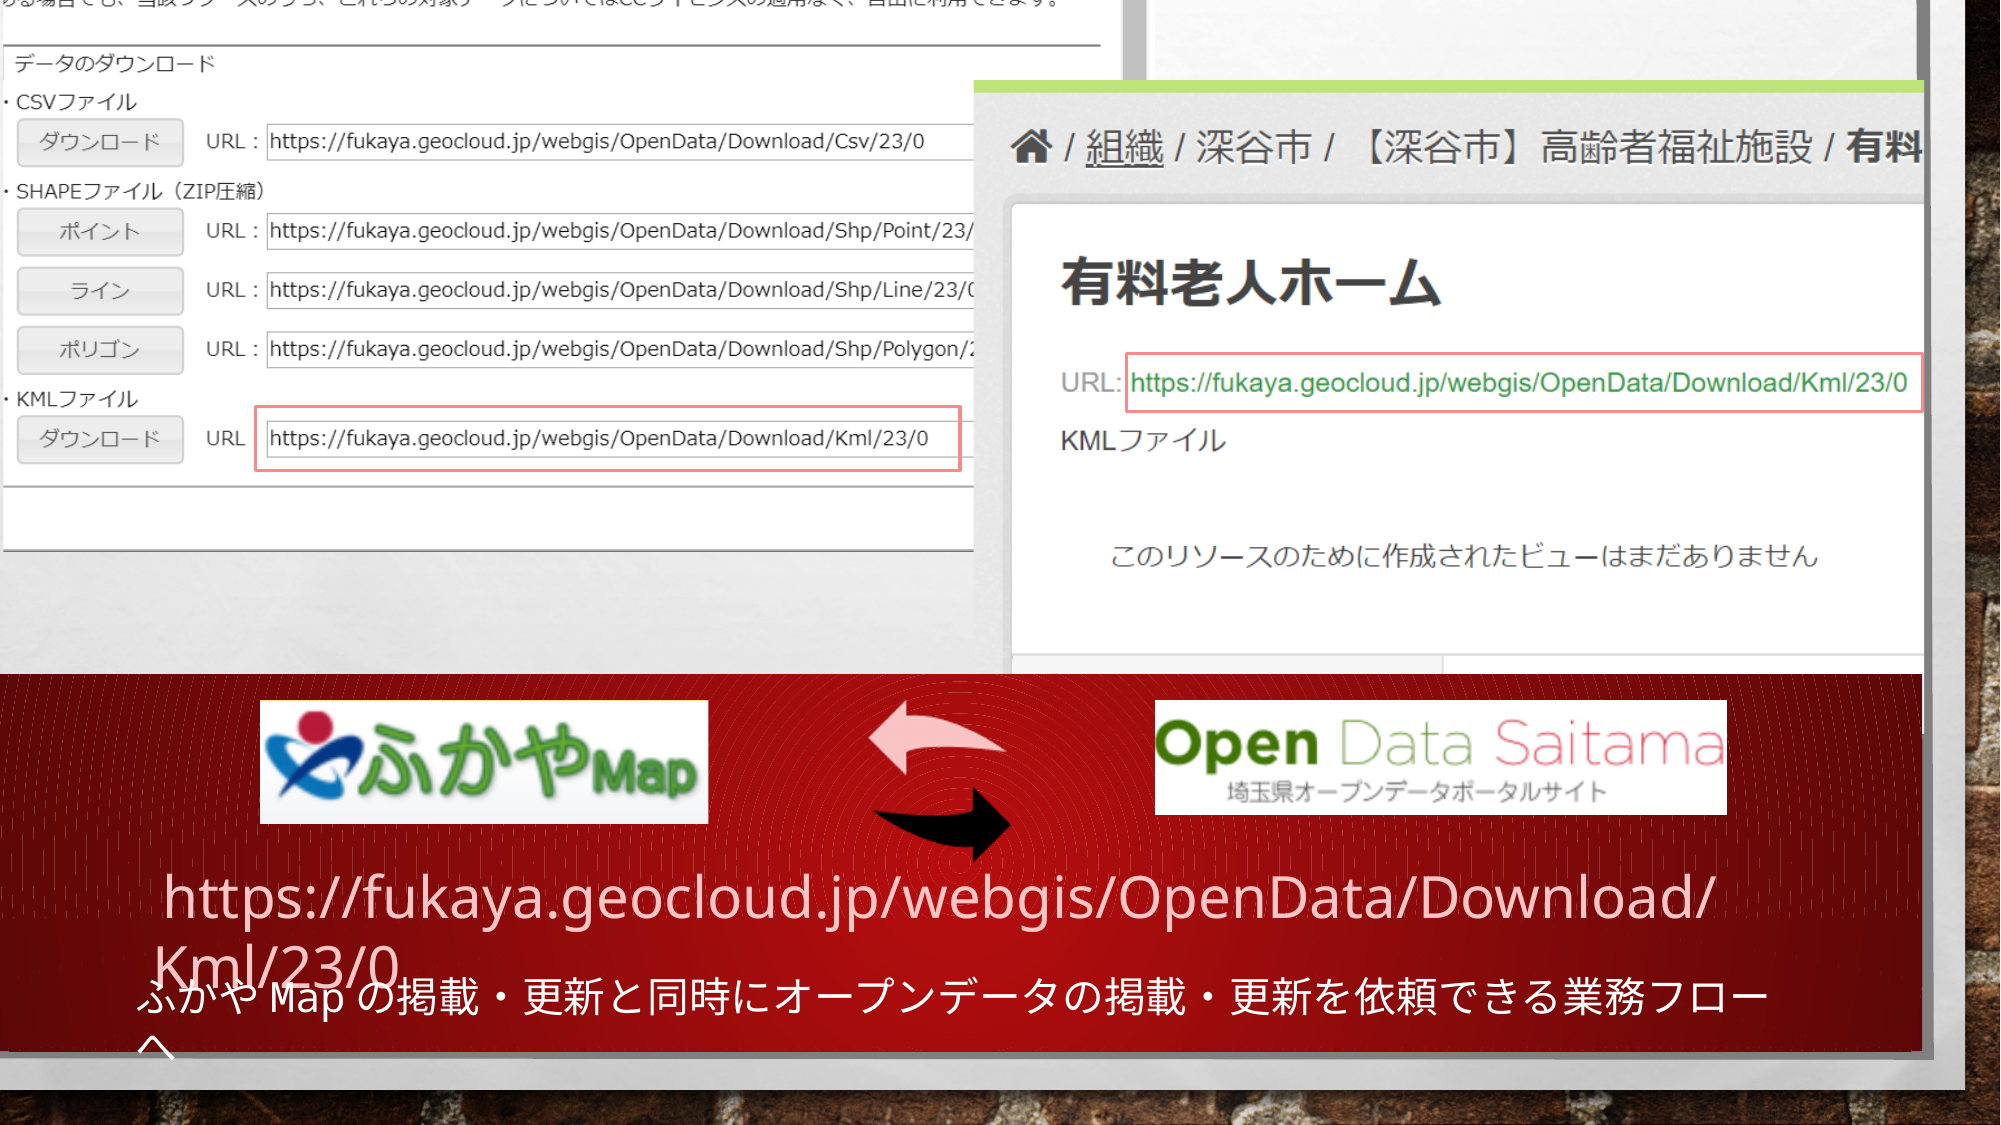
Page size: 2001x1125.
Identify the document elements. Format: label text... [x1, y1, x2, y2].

picture [3, 0, 1925, 901]
text_box ふかやMapの掲載・更新と同時にオープンデータの掲載・更新を依頼できる業務フローへ [120, 963, 1814, 1079]
text_box https://fukaya.geocloud.jp/webgis/OpenData/Download/Kml/23/0 [137, 853, 1785, 963]
text_box [1013, 734, 1923, 1052]
picture [0, 0, 2000, 1125]
text_box [0, 673, 866, 1052]
picture [259, 700, 709, 825]
